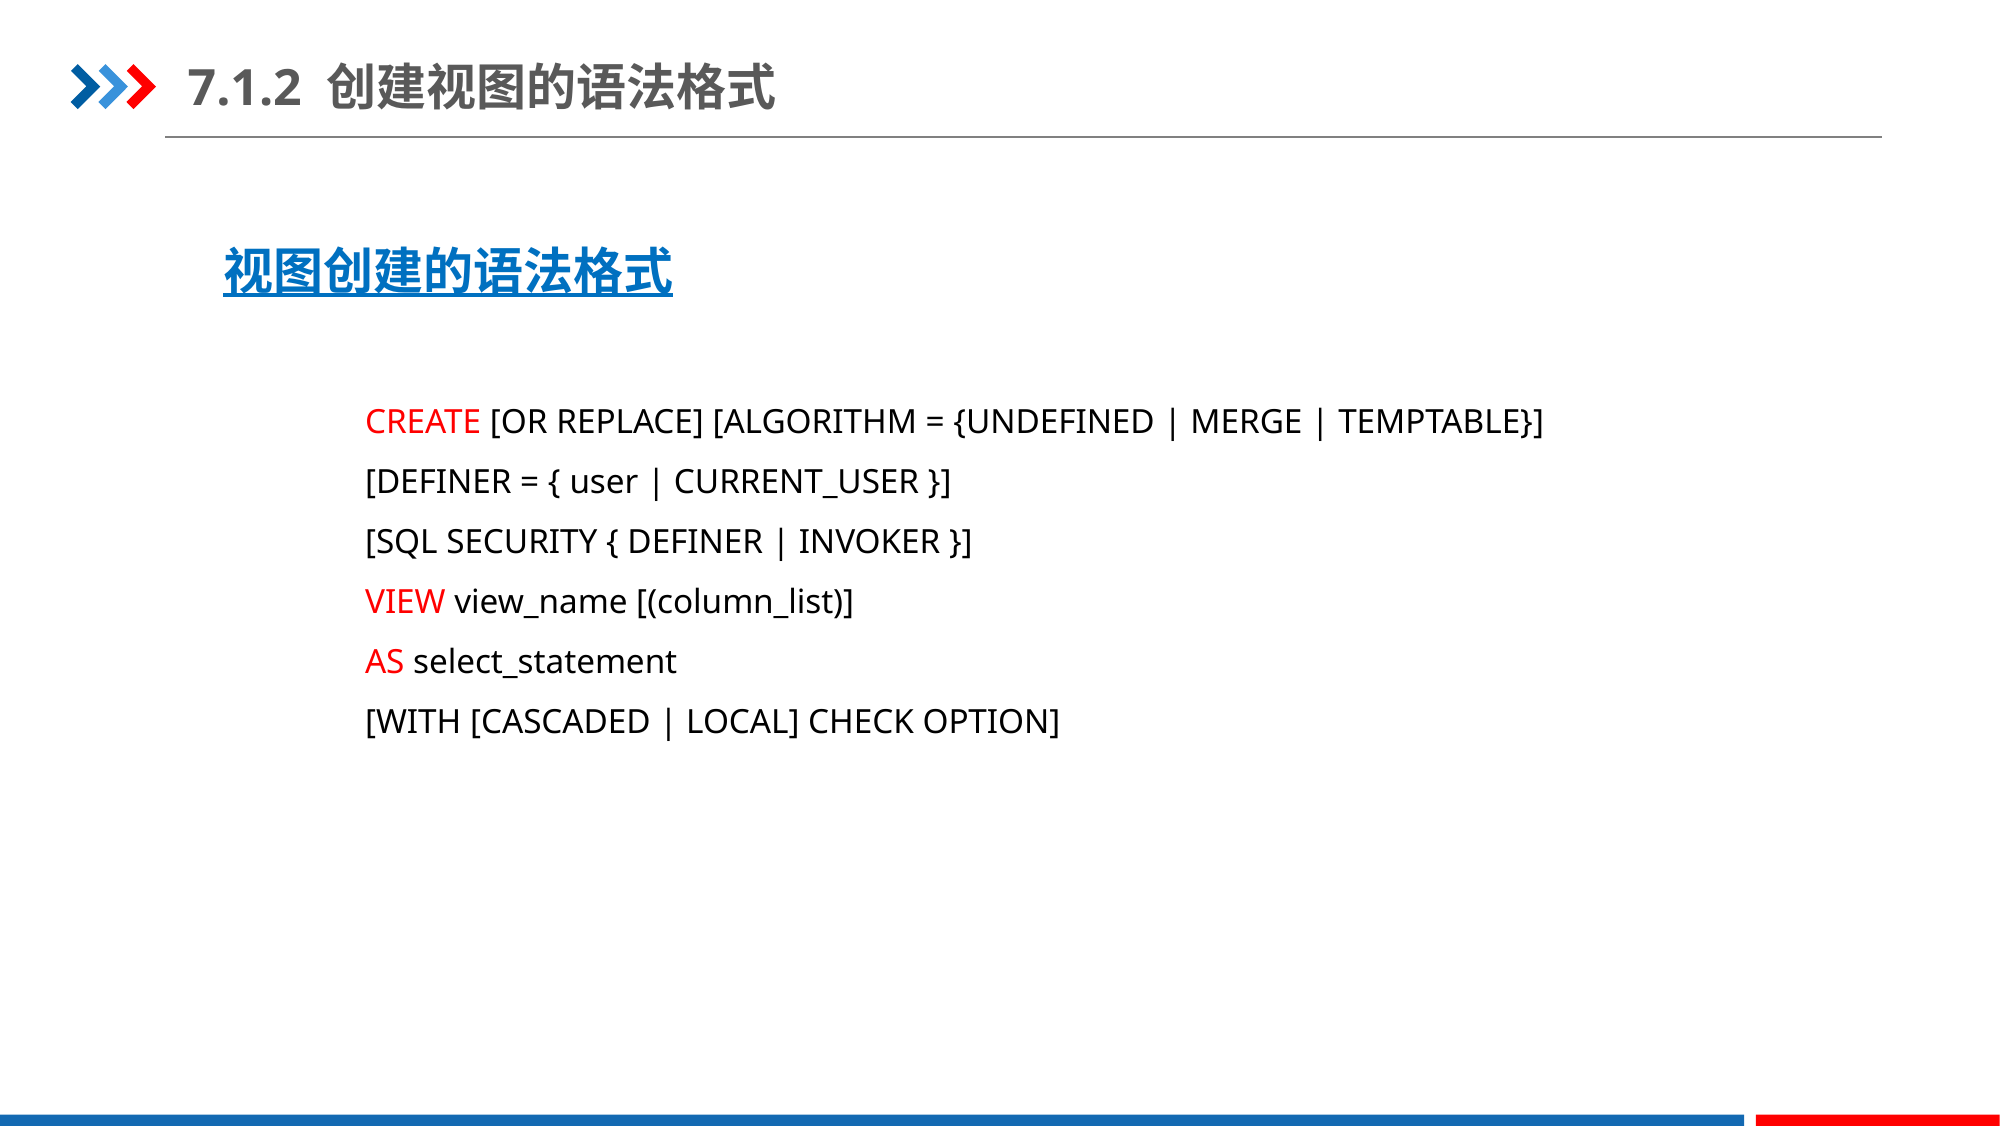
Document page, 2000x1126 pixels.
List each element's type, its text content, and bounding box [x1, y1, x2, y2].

text_box CREATE [OR REPLACE] [ALGORITHM = {UNDEFINED | MERGE | TEMPTABLE}] [DEFINER = { user | CURRENT_USER }] [SQL SECURITY { DEFINER | INVOKER }] VIEW view_name [(column_list)] AS select_statement [WITH [CASCADED | LOCAL] CHECK OPTION] [350, 373, 1627, 748]
text_box 视图创建的语法格式 [208, 231, 781, 307]
text_box 7.1.2 创建视图的语法格式 [187, 43, 827, 127]
